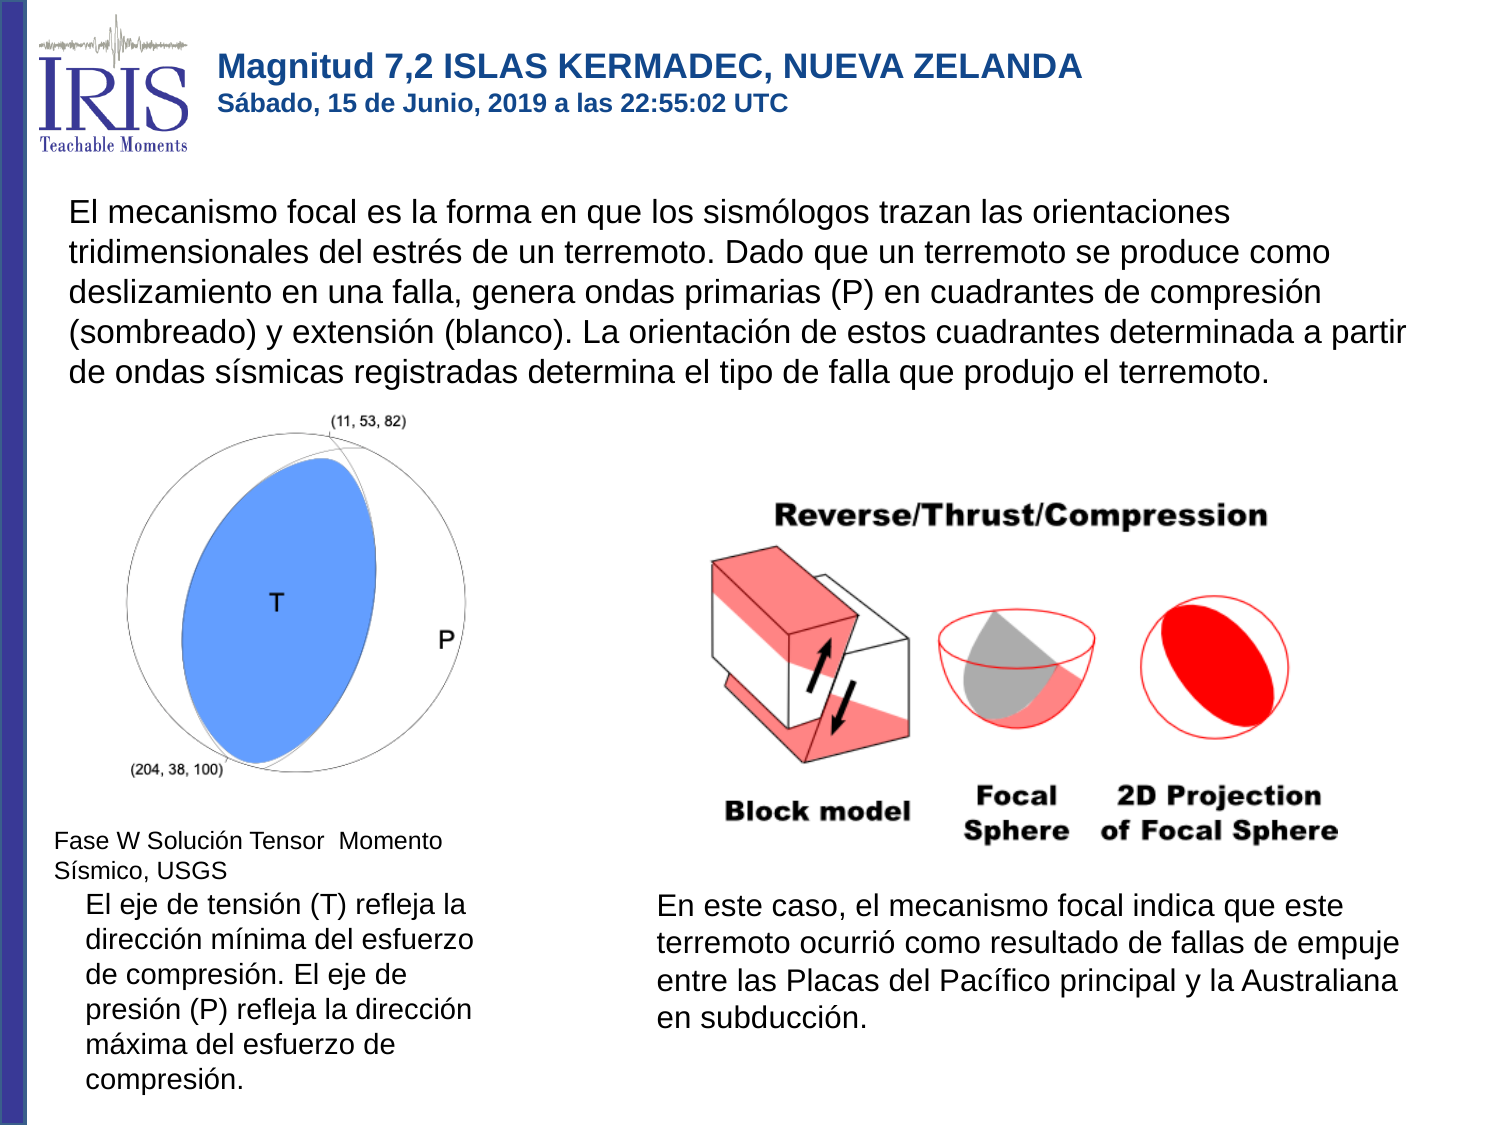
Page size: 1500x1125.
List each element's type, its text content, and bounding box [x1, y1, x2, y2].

text_box El eje de tensión (T) refleja la dirección mínima del esfuerzo de compresión. El eje de presión (P) refleja la dirección máxima del esfuerzo de compresión. [70, 892, 513, 1103]
text_box En este caso, el mecanismo focal indica que este terremoto ocurrió como resultado de fallas de empuje entre las Placas del Pacífico principal y la Australiana en subducción. [641, 877, 1430, 1043]
picture [39, 12, 188, 165]
text_box [0, 0, 27, 1125]
text_box Magnitud 7,2 ISLAS KERMADEC, NUEVA ZELANDA Sábado, 15 de Junio, 2019 a las 22:55:02 UTC [202, 0, 1499, 125]
text_box Fase W Solución Tensor Momento Sísmico, USGS [39, 817, 533, 892]
picture [637, 476, 1338, 861]
picture [113, 405, 476, 782]
text_box El mecanismo focal es la forma en que los sismólogos trazan las orientaciones tridimensionales del estrés de un terremoto. Dado que un terremoto se produce como deslizamiento en una falla, genera ondas primarias (P) en cuadrantes de compresión (sombreado) y extensión (blanco). La orientación de estos cuadrantes determinada a partir de ondas sísmicas registradas determina el tipo de falla que produjo el terremoto. [53, 182, 1438, 398]
